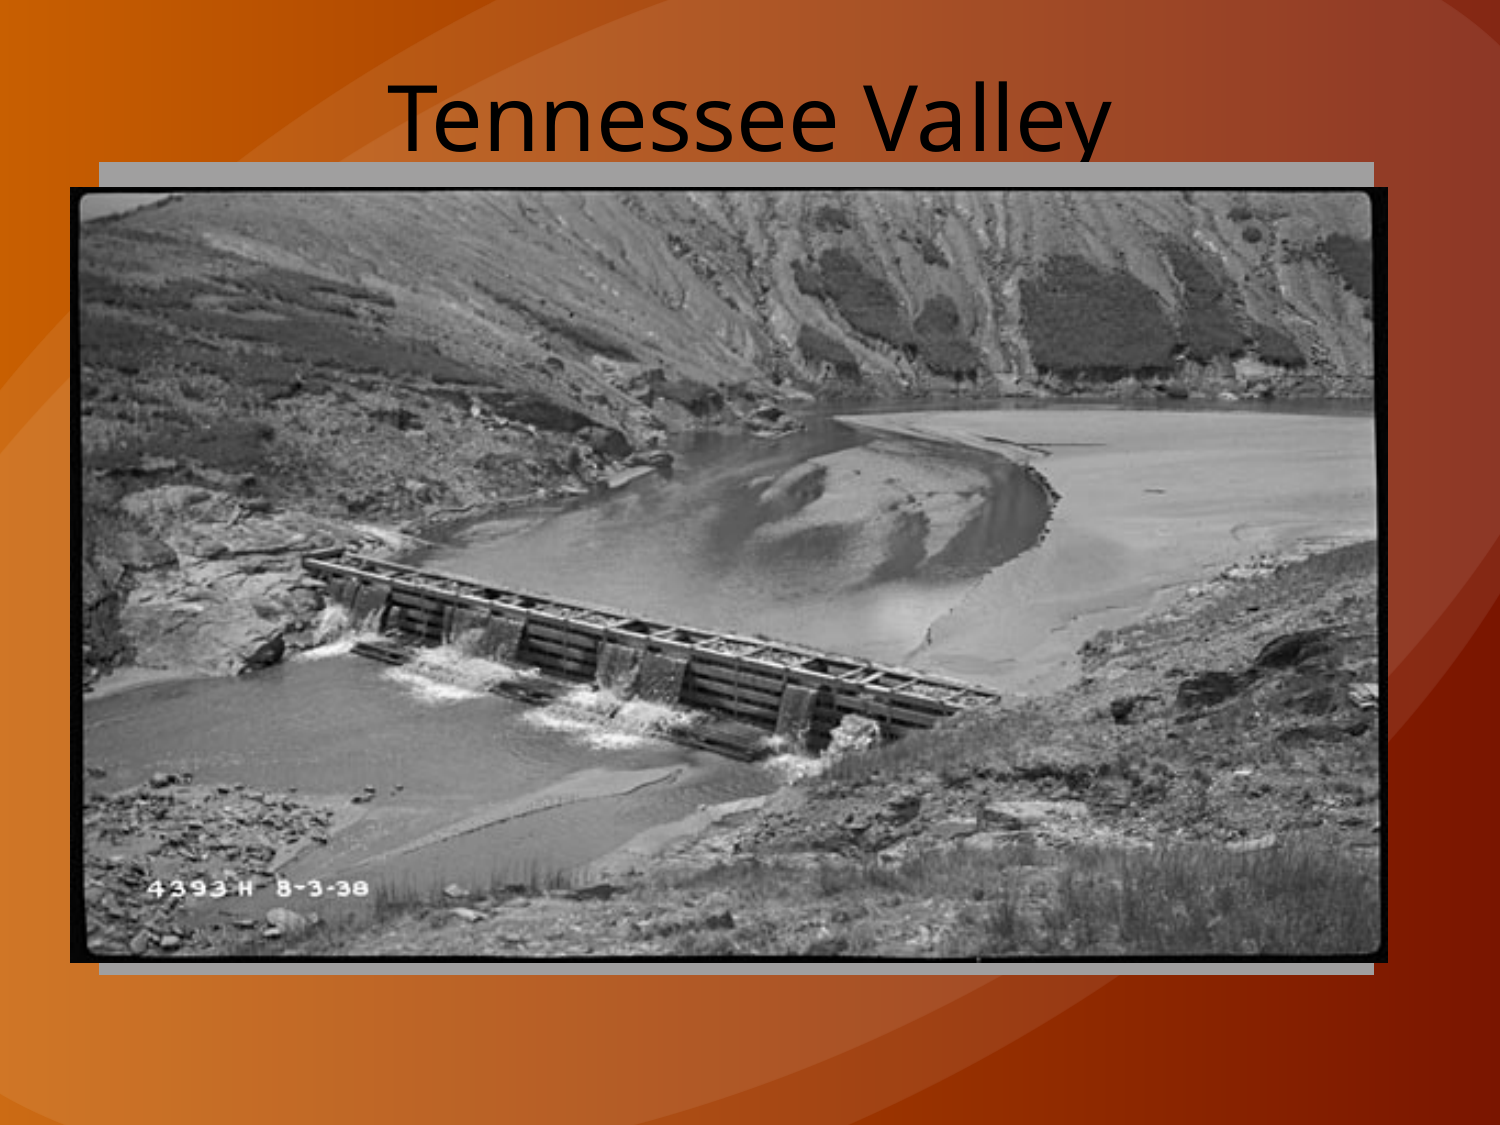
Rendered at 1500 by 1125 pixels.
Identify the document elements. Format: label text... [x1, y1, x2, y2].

picture [0, 0, 1500, 1125]
title Tennessee Valley Authority (TVA) [283, 45, 1216, 151]
